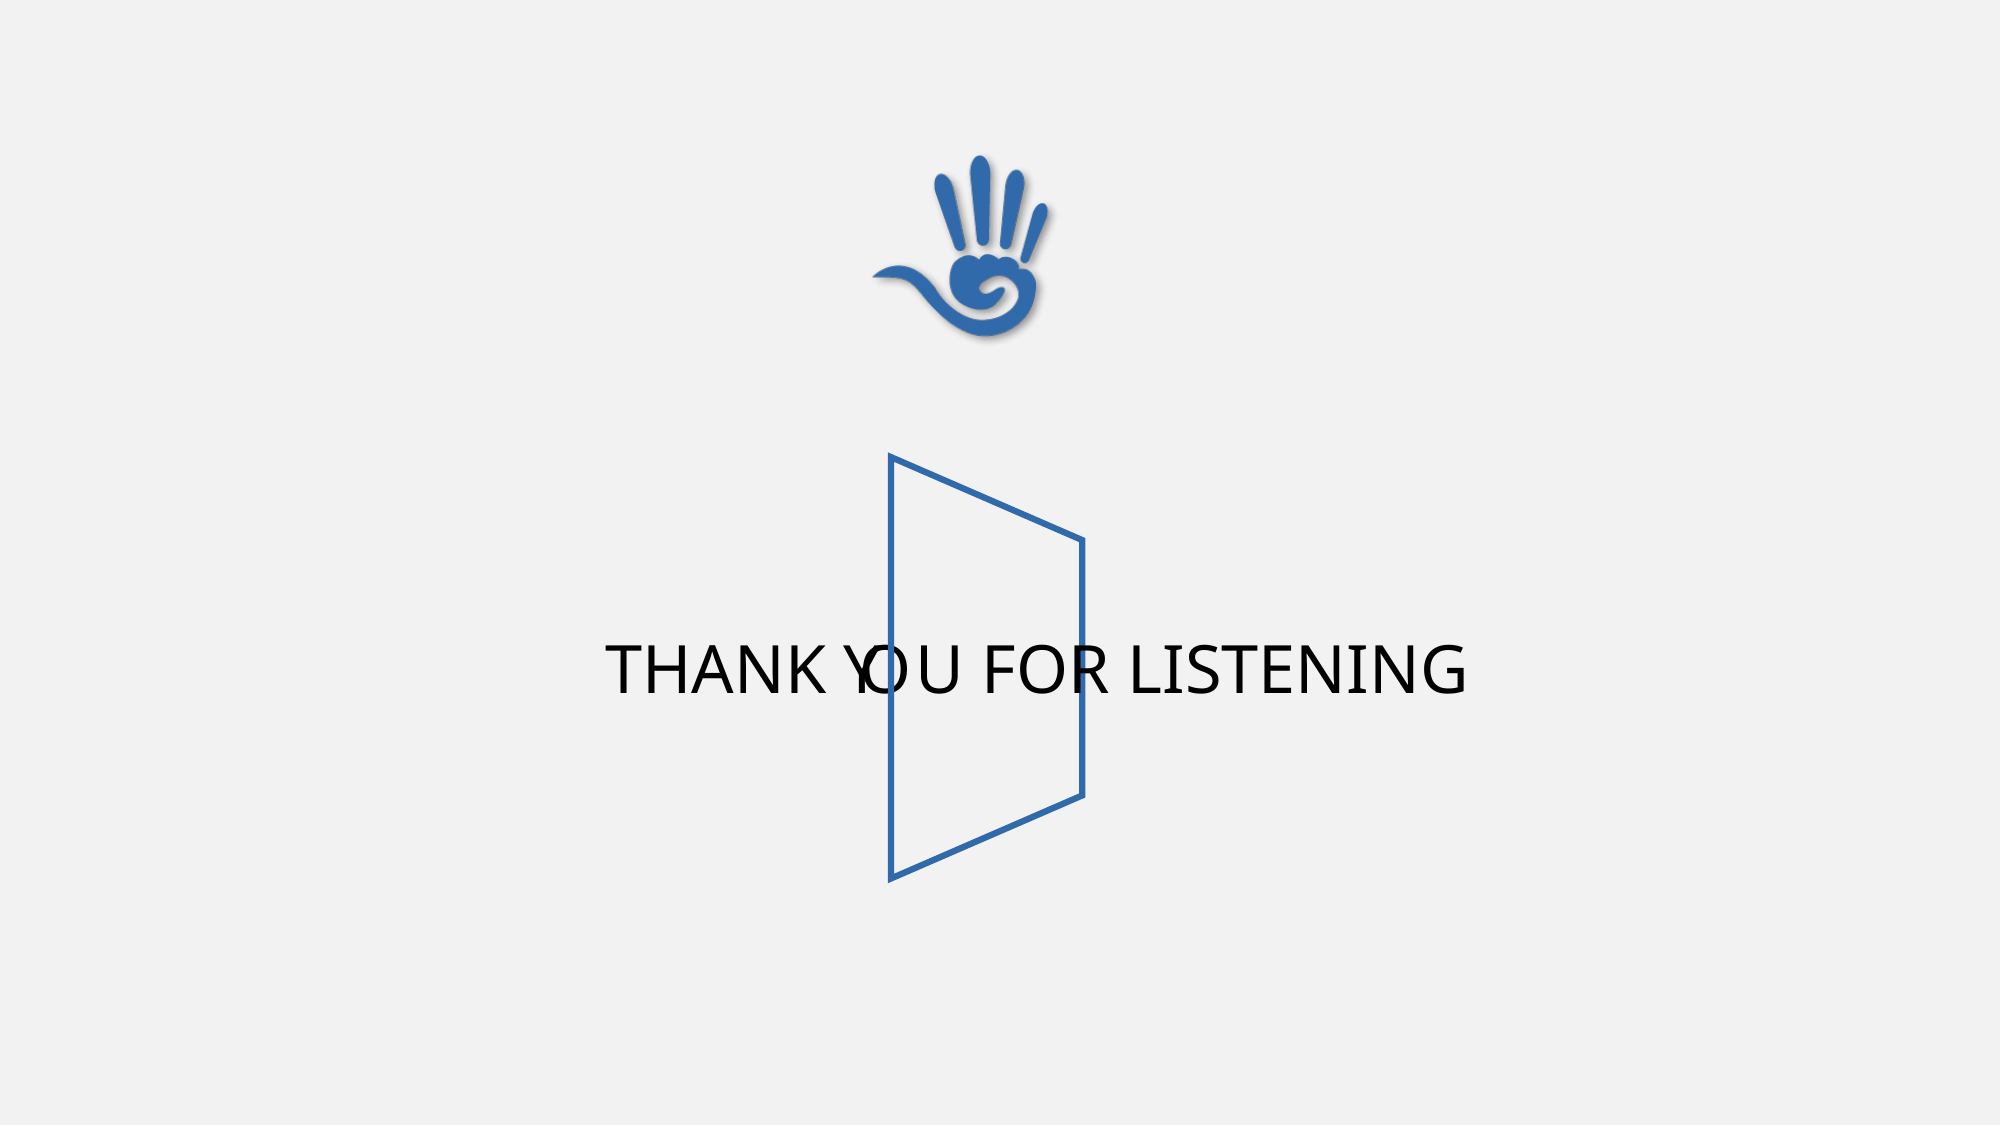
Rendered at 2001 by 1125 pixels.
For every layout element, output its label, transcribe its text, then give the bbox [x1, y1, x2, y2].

picture [732, 0, 1242, 509]
text_box [889, 715, 1084, 881]
text_box [889, 517, 1084, 619]
text_box THANK Y U FOR LISTENING [590, 619, 1485, 715]
